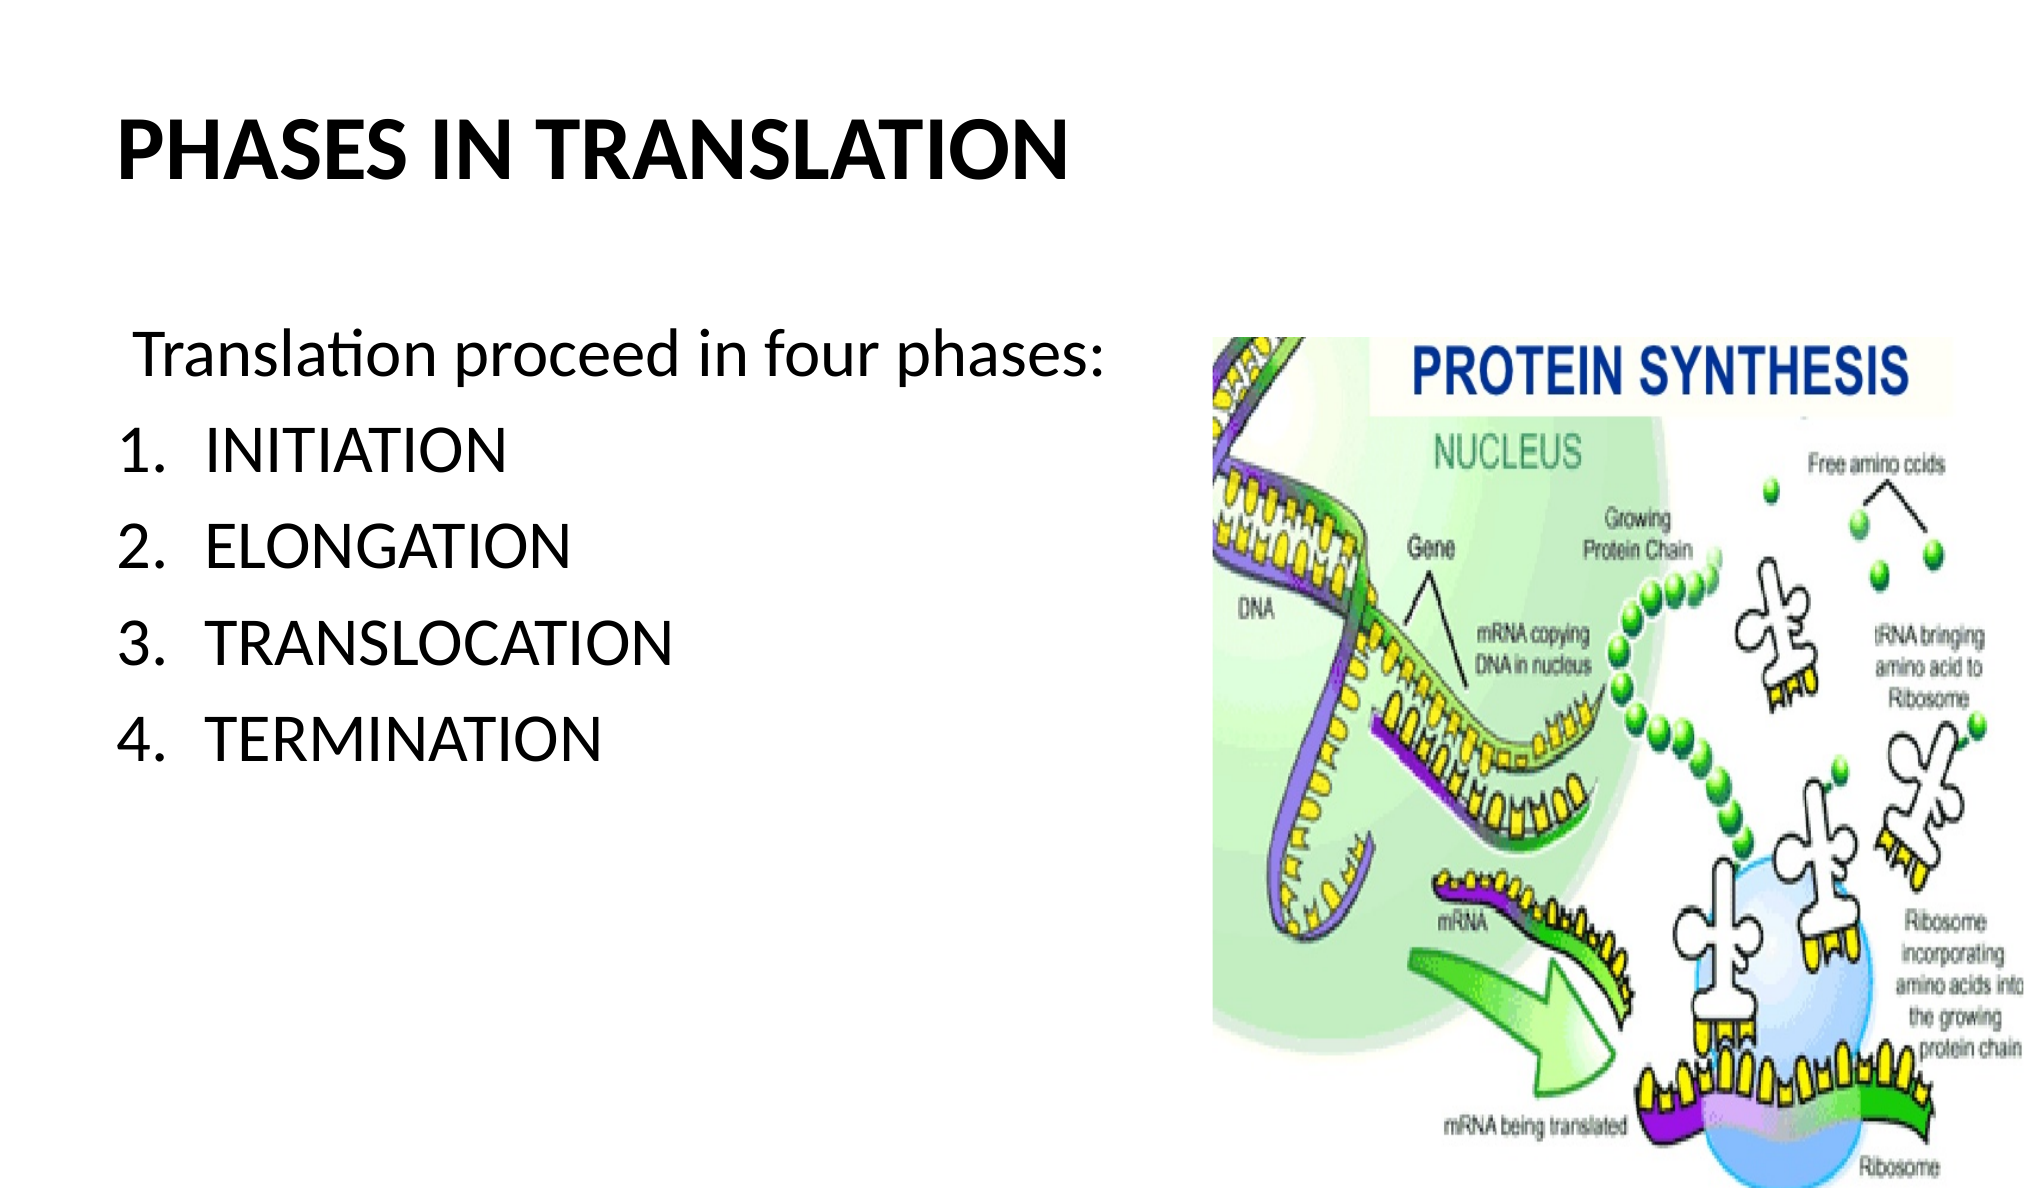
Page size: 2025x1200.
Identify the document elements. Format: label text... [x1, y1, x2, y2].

list PHASES IN TRANSLATION Translation proceed in four phases: INITIATION ELONGATION TRANSLOCATION TERMINATION [101, 79, 1924, 1107]
picture [1212, 337, 2024, 1188]
